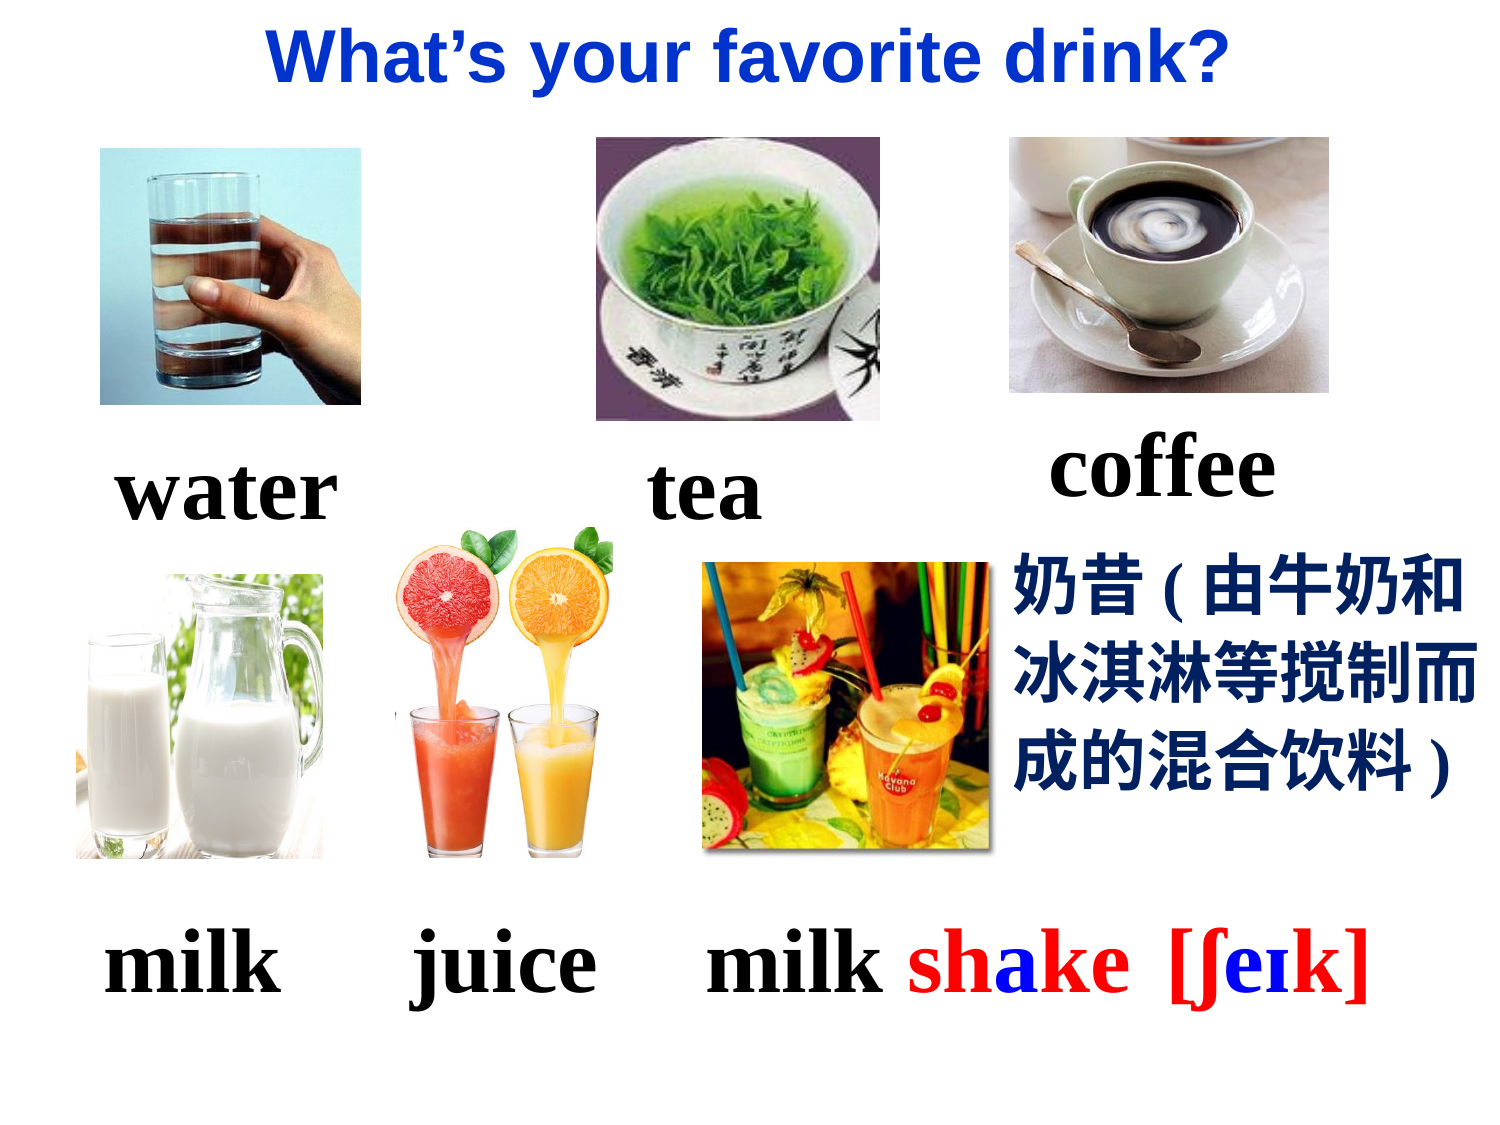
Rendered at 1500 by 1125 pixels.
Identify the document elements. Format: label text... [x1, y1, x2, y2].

picture [76, 573, 323, 859]
picture [395, 526, 614, 858]
text_box water [100, 420, 414, 546]
text_box juice [395, 893, 620, 1018]
text_box milk shake [690, 893, 1128, 1018]
text_box coffee [1033, 397, 1341, 522]
text_box What’s your favorite drink? [230, 0, 1276, 105]
picture [596, 136, 880, 421]
text_box tea [631, 430, 845, 546]
text_box [ʃeɪk] [1128, 893, 1411, 1018]
picture [702, 562, 998, 859]
text_box 奶昔(由牛奶和冰淇淋等搅制而成的混合饮料) [998, 527, 1500, 823]
picture [100, 148, 361, 406]
text_box milk [88, 893, 313, 1018]
picture [1009, 136, 1330, 393]
